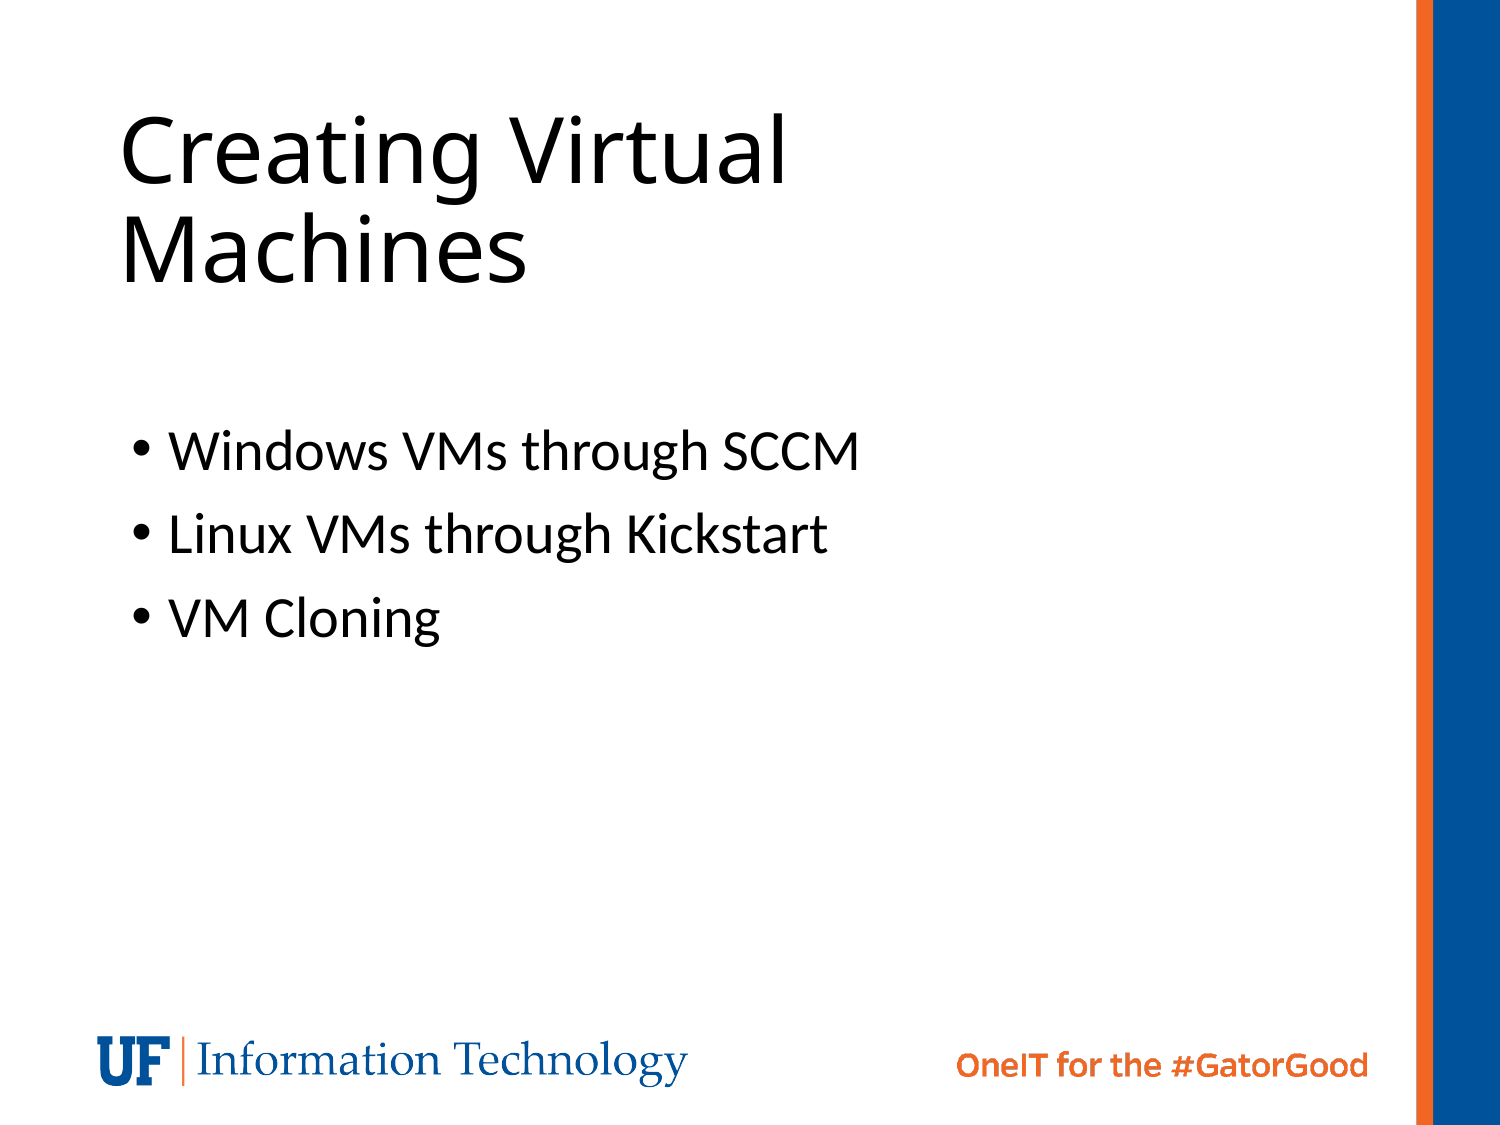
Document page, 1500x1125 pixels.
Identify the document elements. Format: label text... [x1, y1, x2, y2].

title Creating Virtual Machines [103, 96, 1229, 284]
picture [97, 1034, 689, 1088]
picture [957, 1051, 1367, 1077]
list Windows VMs through SCCM Linux VMs through Kickstart VM Cloning [116, 321, 1229, 997]
